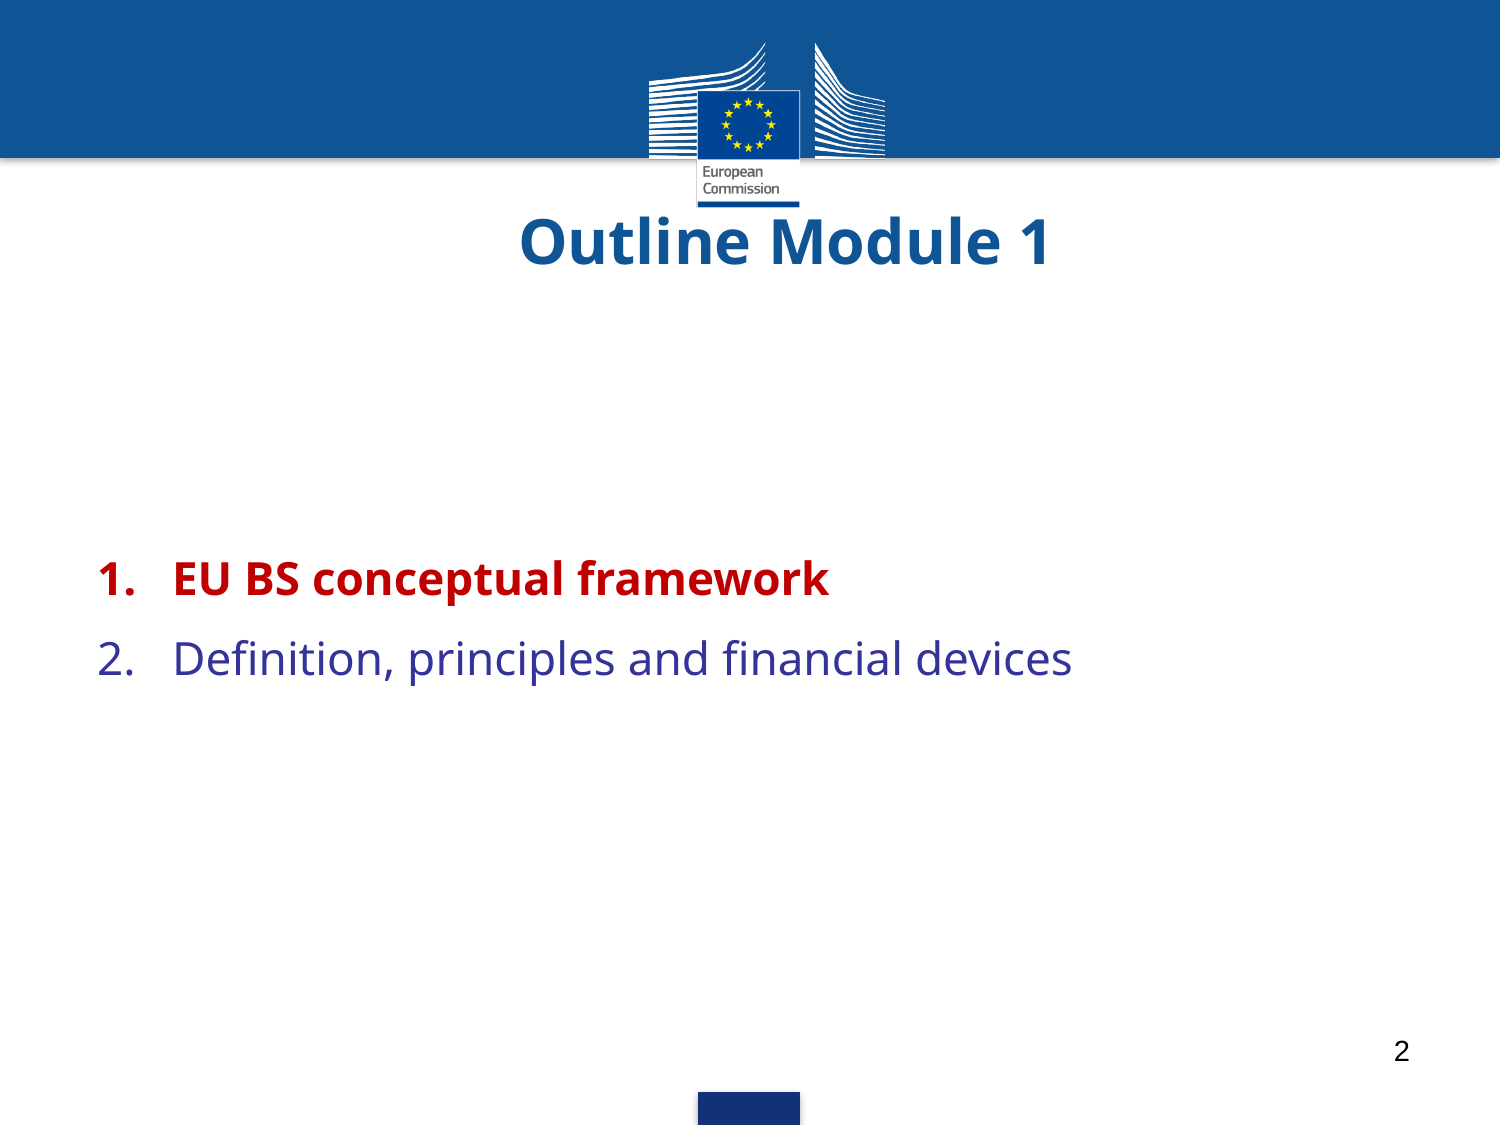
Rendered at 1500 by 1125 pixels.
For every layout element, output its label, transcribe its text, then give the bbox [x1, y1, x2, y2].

list EU BS conceptual framework Definition, principles and financial devices [81, 302, 1433, 1083]
slide_number 2 [1074, 1024, 1426, 1103]
title Outline Module 1 [81, 175, 1433, 302]
picture [649, 42, 885, 175]
